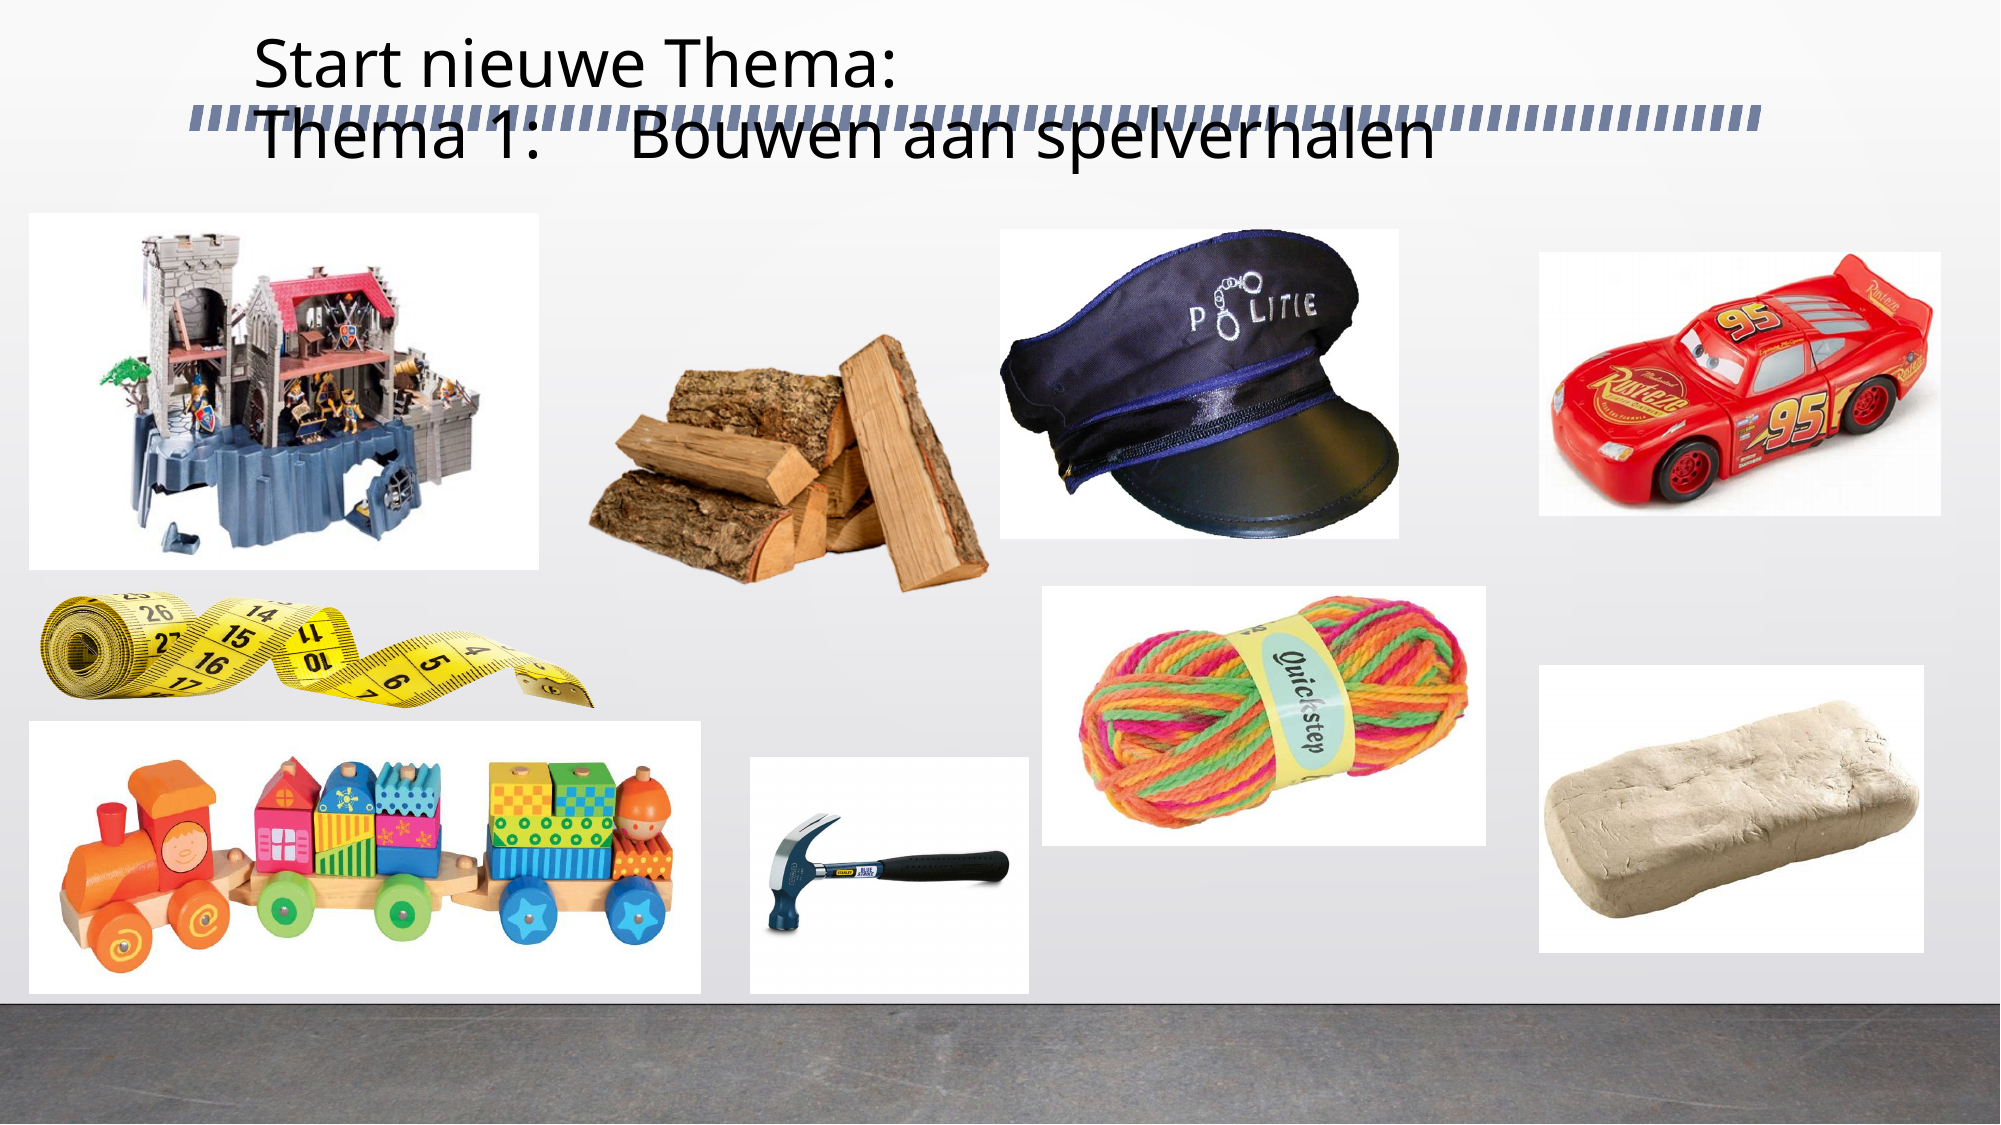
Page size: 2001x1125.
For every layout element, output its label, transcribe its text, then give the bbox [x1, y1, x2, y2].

picture [1042, 585, 1486, 846]
picture [1539, 664, 1924, 953]
title Start nieuwe Thema: Thema 1: Bouwen aan spelverhalen [238, 21, 1814, 195]
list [29, 720, 701, 994]
picture [1539, 252, 1942, 516]
picture [0, 1004, 2000, 1124]
picture [749, 757, 1029, 994]
picture [29, 213, 539, 570]
picture [29, 229, 1399, 714]
